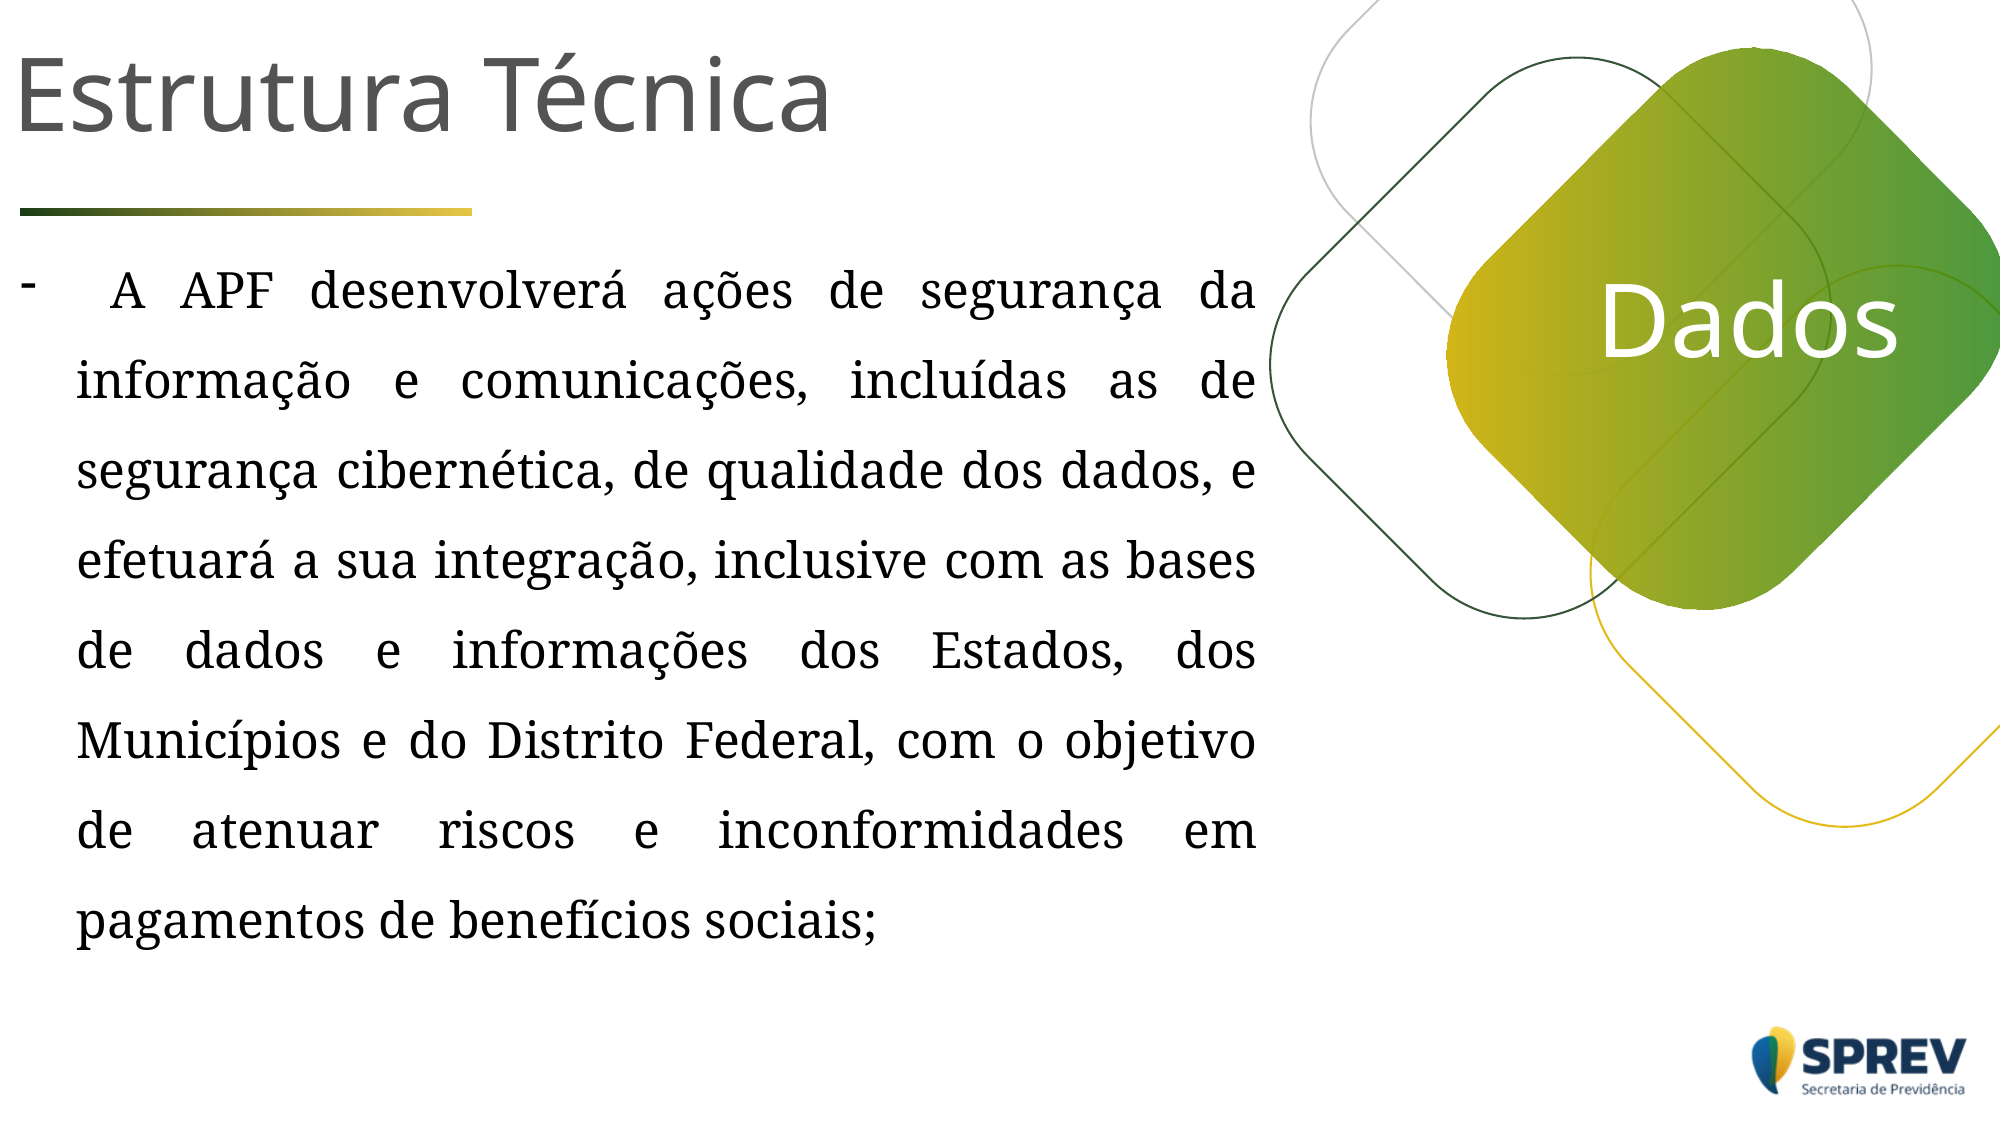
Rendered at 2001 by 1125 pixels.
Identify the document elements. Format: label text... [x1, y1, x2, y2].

text_box [20, 208, 472, 216]
text_box Estrutura Técnica [11, 29, 835, 153]
text_box A APF desenvolverá ações de segurança da informação e comunicações, incluídas as de segurança cibernética, de qualidade dos dados, e efetuará a sua integração, inclusive com as bases de dados e informações dos Estados, dos Municípios e do Distrito Federal, com o objetivo de atenuar riscos e inconformidades em pagamentos de benefícios sociais; [5, 221, 1273, 1047]
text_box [1295, 0, 2000, 765]
picture [1748, 1022, 1971, 1099]
